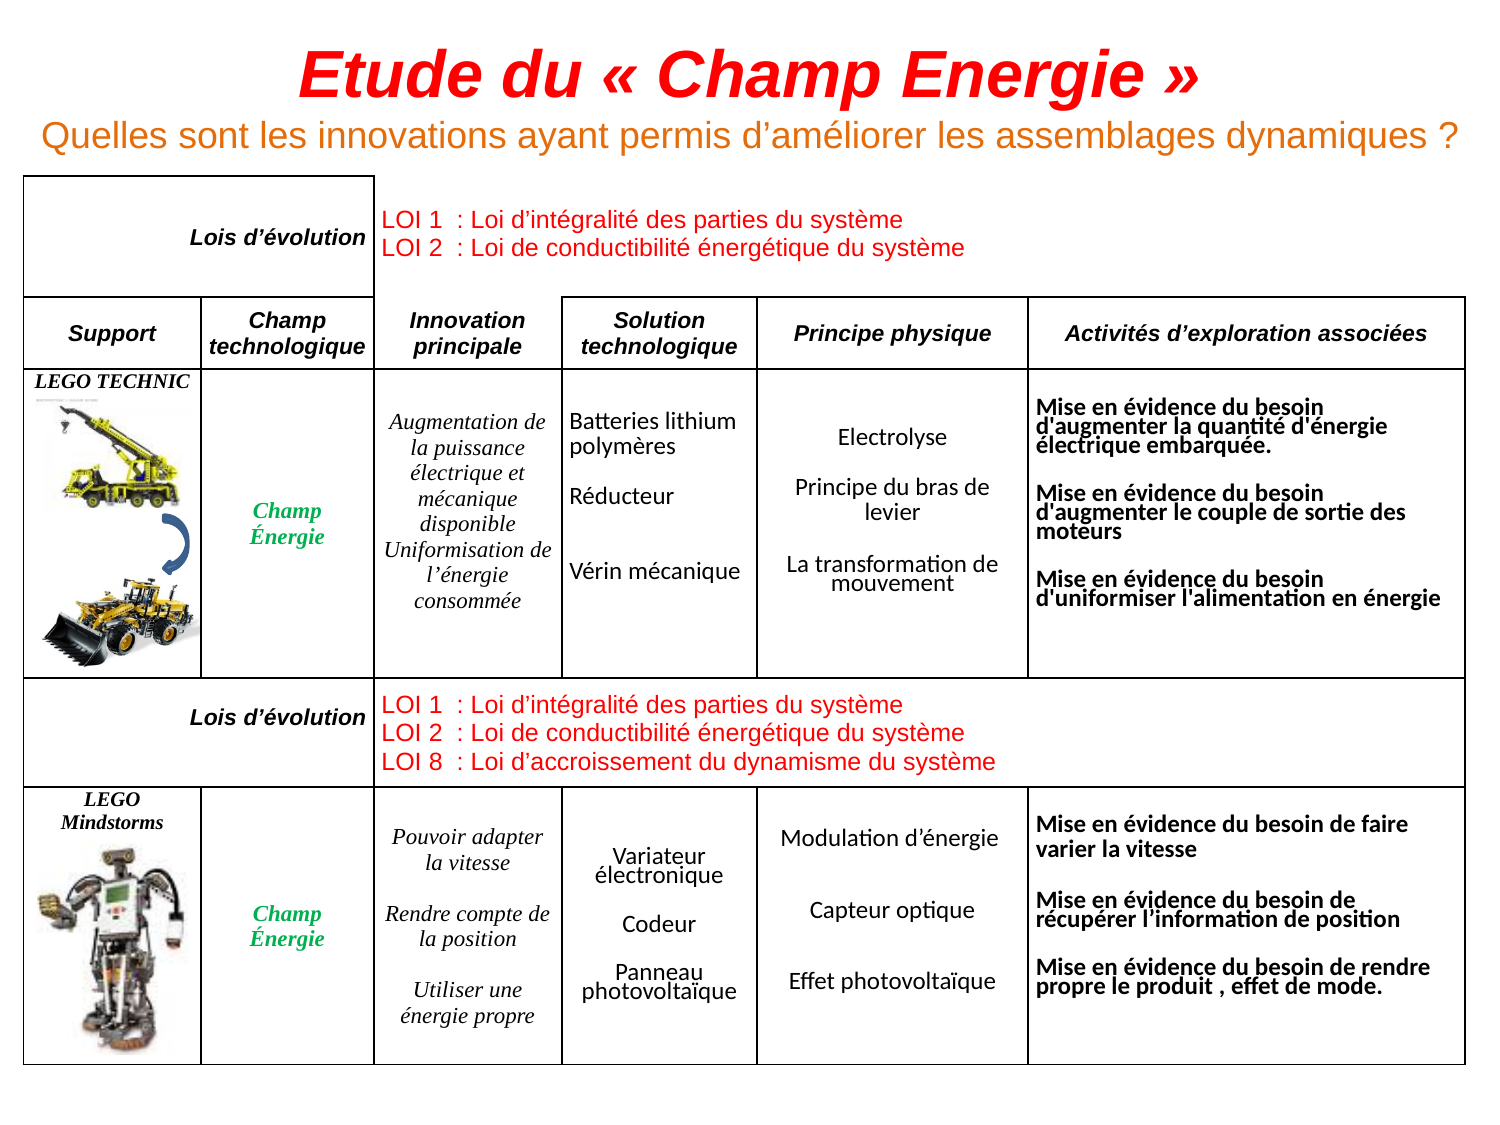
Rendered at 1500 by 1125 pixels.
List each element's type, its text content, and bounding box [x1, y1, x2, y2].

picture [34, 398, 192, 516]
table_cell Pouvoir adapter la vitesse Rendre compte de la position Utiliser une énergie propre [375, 788, 561, 1064]
table_cell Electrolyse Principe du bras de levier La transformation de mouvement [758, 370, 1027, 677]
table_cell Champ technologique [202, 298, 373, 368]
table_cell Mise en évidence du besoin de faire varier la vitesse Mise en évidence du besoin de récupérer l’information de position Mise en évidence du besoin de rendre propre le produit , effet de mode. [1029, 788, 1464, 1064]
table_cell Champ Énergie [202, 788, 373, 1064]
table_cell Mise en évidence du besoin d'augmenter la quantité d'énergie électrique embarquée. Mise en évidence du besoin d'augmenter le couple de sortie des moteurs Mise en évidence du besoin d'uniformiser l'alimentation en énergie [1029, 370, 1464, 677]
table_cell Solution technologique [563, 298, 756, 368]
table_cell Modulation d’énergie Capteur optique Effet photovoltaïque [758, 788, 1027, 1064]
table_cell Variateur électronique Codeur Panneau photovoltaïque [563, 788, 756, 1064]
table_cell Champ Énergie [202, 370, 373, 677]
table_cell Lois d’évolution [24, 679, 373, 786]
picture [34, 843, 190, 1055]
picture [34, 573, 200, 670]
table_cell Innovation principale [375, 297, 561, 368]
table_cell Activités d’exploration associées [1029, 298, 1464, 368]
table_cell Augmentation de la puissance électrique et mécanique disponible Uniformisation de l’énergie consommée [375, 370, 561, 677]
table_cell LEGO TECHNIC [24, 370, 200, 677]
table_cell Principe physique [758, 298, 1027, 368]
text_box Etude du « Champ Energie » Quelles sont les innovations ayant permis d’améliorer les assemblages dynamiques ? [0, 23, 1500, 209]
table_cell Support [24, 298, 200, 368]
table_cell Batteries lithium polymères Réducteur Vérin mécanique [563, 370, 756, 677]
table_cell LEGO Mindstorms [24, 788, 200, 1064]
text_box [161, 524, 190, 572]
table_header LOI 1 : Loi d’intégralité des parties du système LOI 2 : Loi de conductibilité énergétique du système [375, 176, 1465, 297]
table_cell LOI 1 : Loi d’intégralité des parties du système LOI 2 : Loi de conductibilité énergétique du système LOI 8 : Loi d’accroissement du dynamisme du système [375, 679, 1464, 786]
table_header Lois d’évolution [24, 177, 373, 296]
